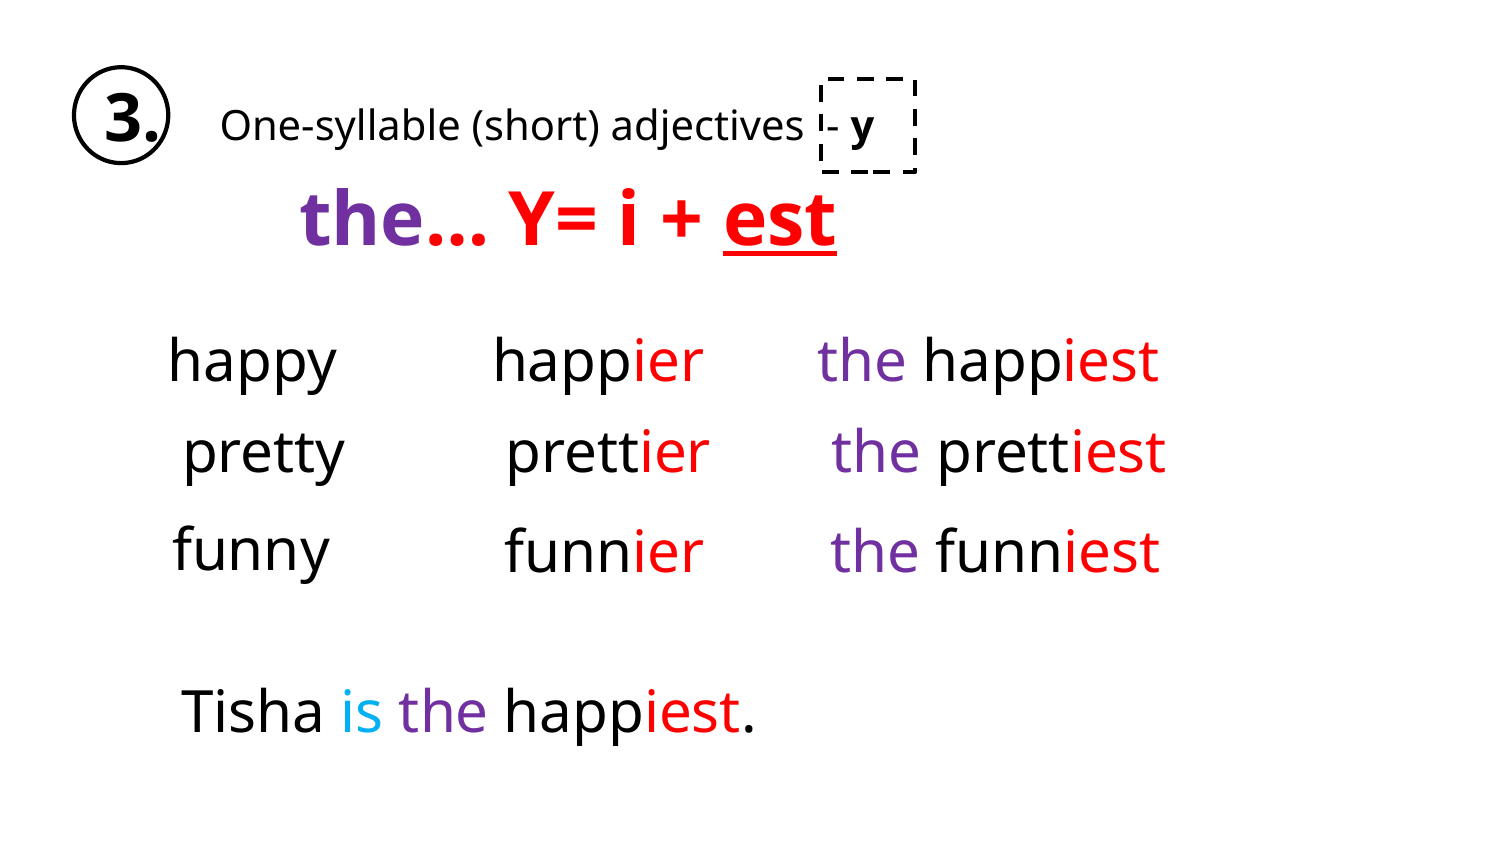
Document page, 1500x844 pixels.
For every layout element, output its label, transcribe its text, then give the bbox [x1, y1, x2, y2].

text_box funny [157, 504, 345, 590]
text_box pretty [167, 406, 361, 492]
text_box 3. [89, 154, 101, 162]
text_box happier [477, 315, 719, 401]
text_box happy [153, 315, 352, 401]
text_box Tisha is the happiest. [166, 666, 772, 752]
text_box the happiest [802, 315, 1175, 401]
text_box [71, 65, 171, 166]
text_box prettier [490, 406, 726, 492]
text_box the prettiest [816, 406, 1182, 492]
text_box funnier [490, 506, 720, 592]
text_box 3. [89, 67, 104, 76]
text_box One-syllable (short) adjectives - y [204, 91, 820, 156]
text_box the funniest [815, 506, 1176, 592]
text_box the… Y= i + est [284, 163, 853, 268]
text_box [819, 77, 917, 174]
text_box 3. [138, 67, 194, 162]
